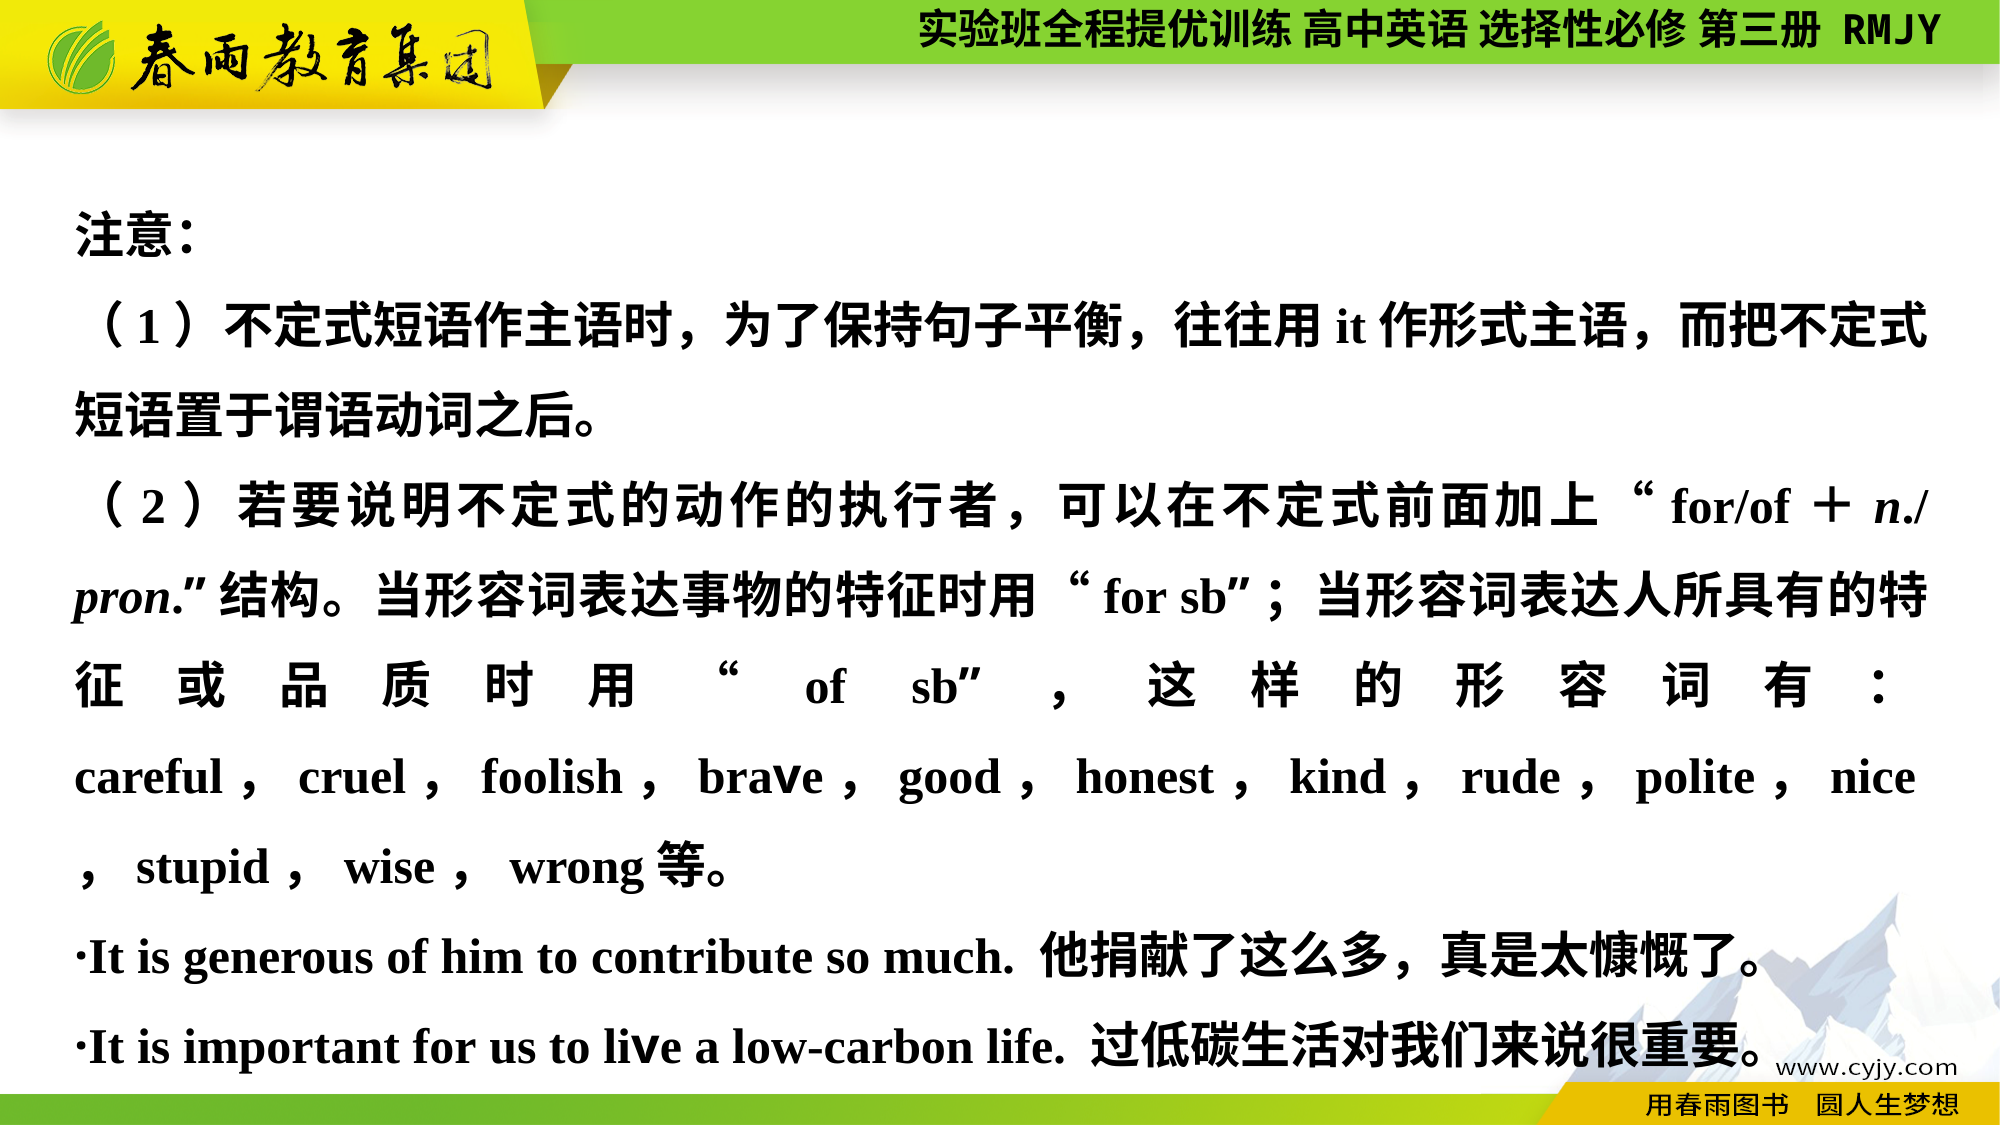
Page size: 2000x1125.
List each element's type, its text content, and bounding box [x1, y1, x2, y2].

list 注意： （1）不定式短语作主语时，为了保持句子平衡，往往用it作形式主语，而把不定式短语置于谓语动词之后。 （2）若要说明不定式的动作的执行者，可以在不定式前面加上“for/of＋n./pron.”结构。当形容词表达事物的特征时用“for sb”；当形容词表达人所具有的特征或品质时用“of sb”，这样的形容词有：careful，cruel，foolish，brave，good，honest，kind，rude，polite，nice，stupid，wise，wrong等。 ·It is generous of him to contribute so much. 他捐献了这么多，真是太慷慨了。 ·It is important for us to live a low-carbon life. 过低碳生活对我们来说很重要。 [59, 166, 1944, 1000]
picture [0, 0, 2000, 1125]
